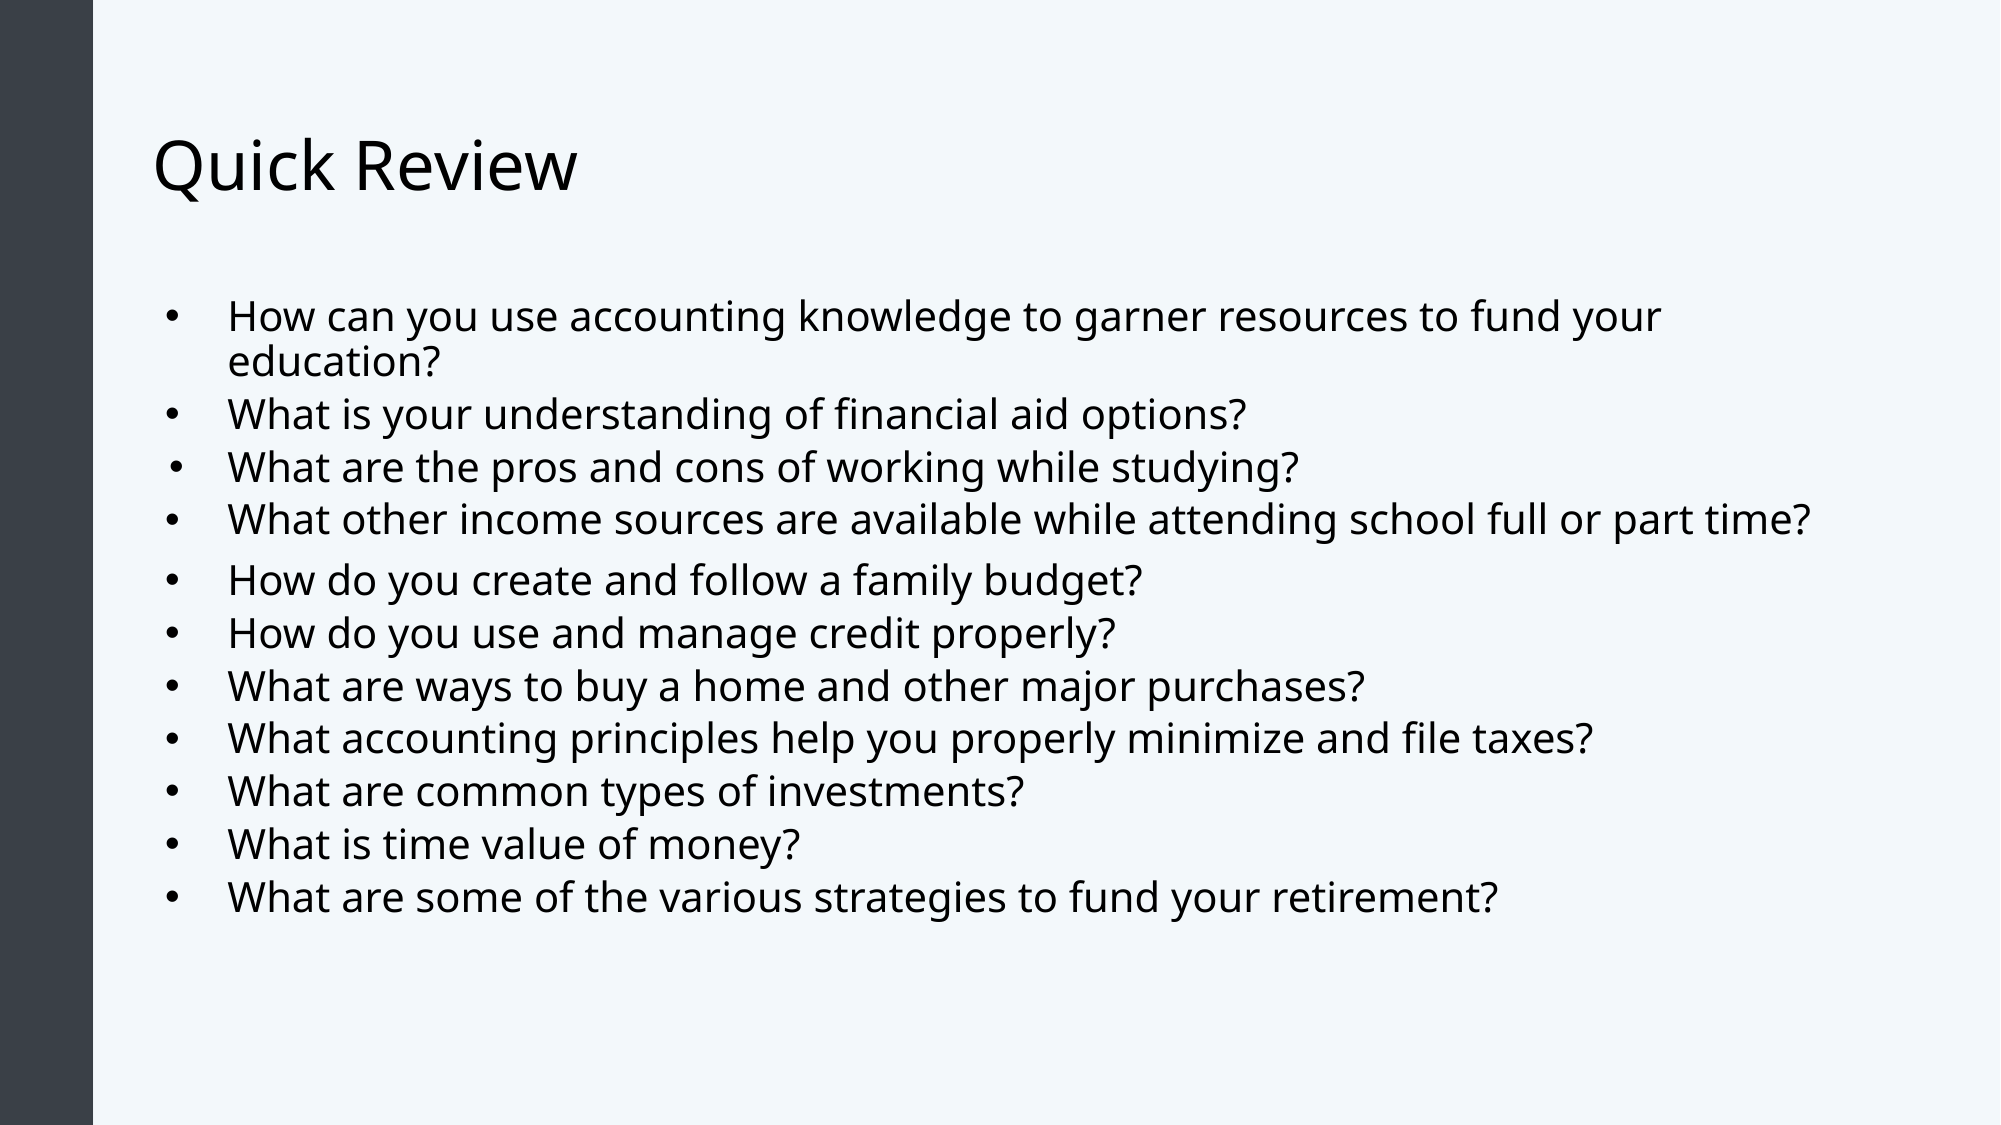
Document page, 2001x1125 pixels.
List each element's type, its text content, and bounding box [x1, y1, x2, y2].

title Quick Review [137, 59, 1863, 278]
list How can you use accounting knowledge to garner resources to fund your education? What is your understanding of financial aid options? What are the pros and cons of working while studying? What other income sources are available while attending school full or part time? How do you create and follow a family budget? How do you use and manage credit properly? What are ways to buy a home and other major purchases? What accounting principles help you properly minimize and file taxes? What are common types of investments? What is time value of money? What are some of the various strategies to fund your retirement? [137, 288, 1886, 1002]
